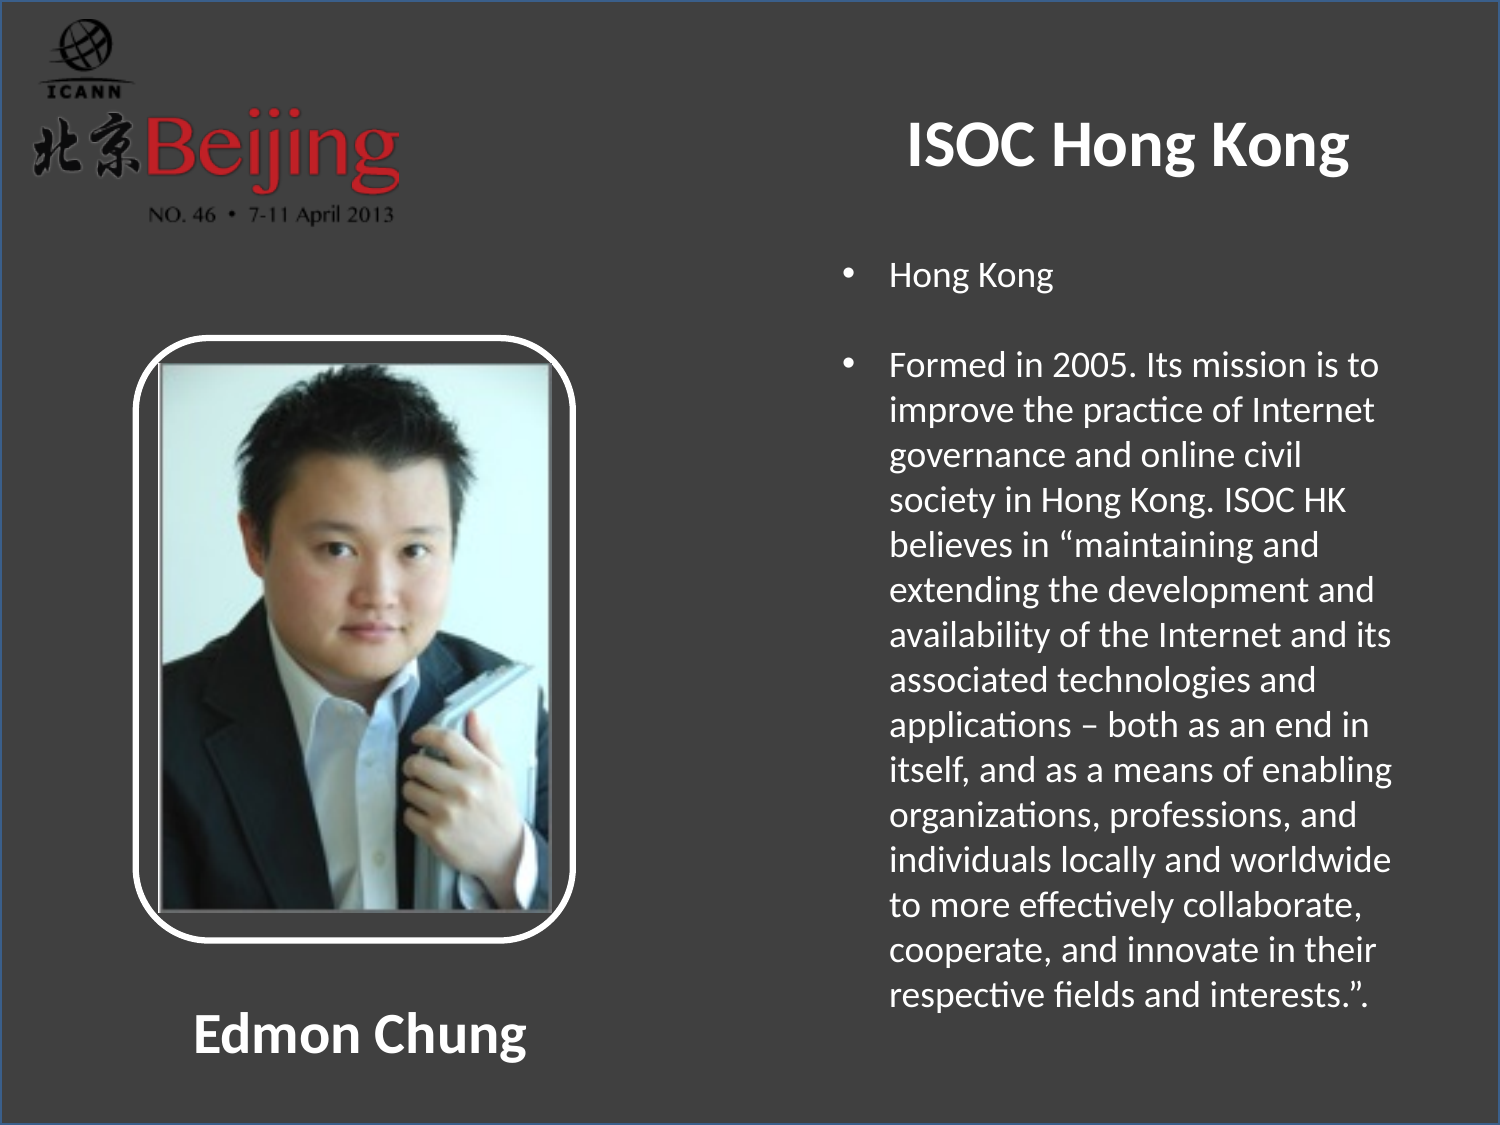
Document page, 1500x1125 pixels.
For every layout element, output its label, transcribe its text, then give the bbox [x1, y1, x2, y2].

picture [158, 363, 552, 913]
text_box ISOC Hong Kong Hong Kong Formed in 2005. Its mission is to improve the practice of Internet governance and online civil society in Hong Kong. ISOC HK believes in “maintaining and extending the development and availability of the Internet and its associated technologies and applications – both as an end in itself, and as a means of enabling organizations, professions, and individuals locally and worldwide to more effectively collaborate, cooperate, and innovate in their respective fields and interests.”. [827, 92, 1430, 1023]
picture [29, 19, 399, 238]
text_box Edmon Chung [123, 987, 597, 1073]
